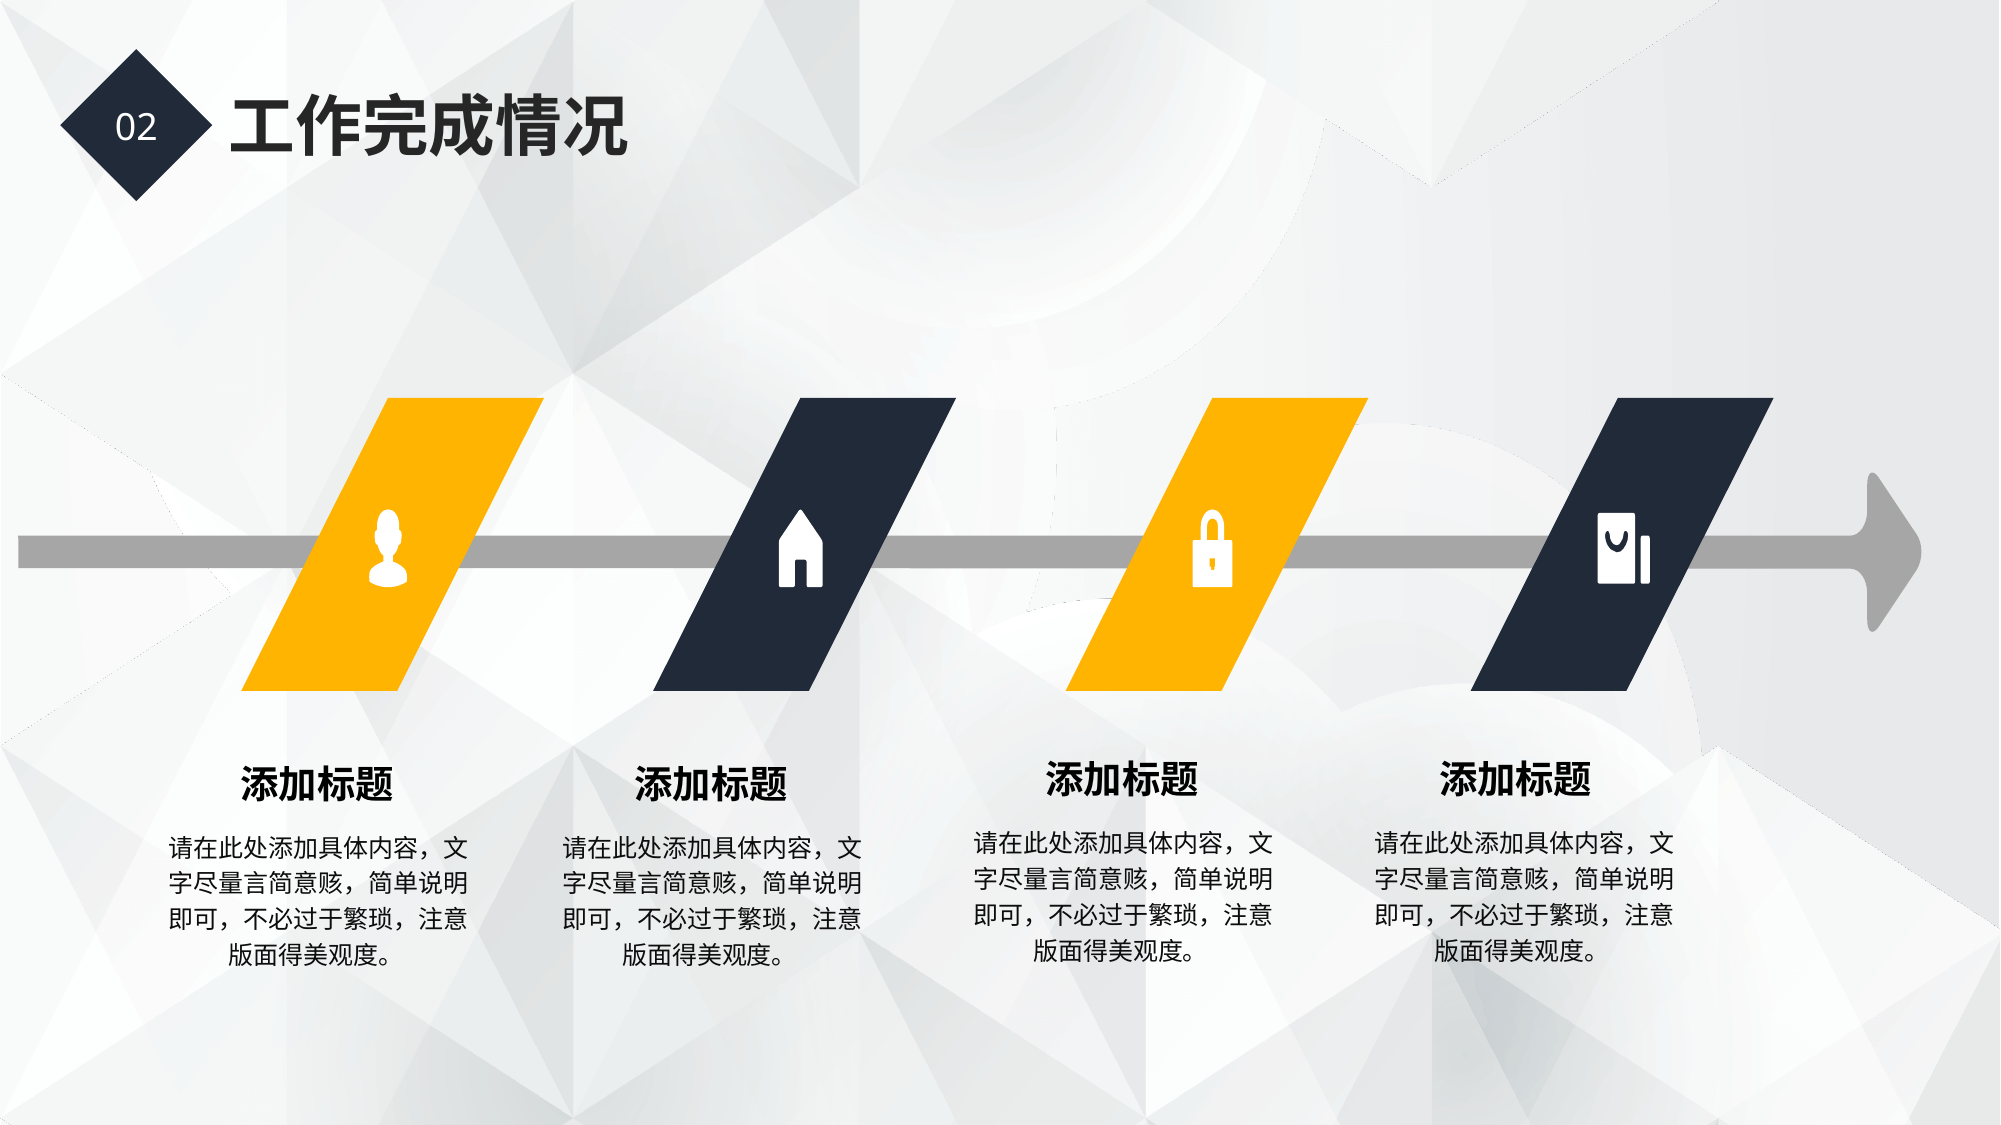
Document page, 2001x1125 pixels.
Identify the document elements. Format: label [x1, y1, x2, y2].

text_box [60, 49, 836, 202]
picture [0, 0, 2000, 1125]
text_box [18, 397, 1923, 691]
